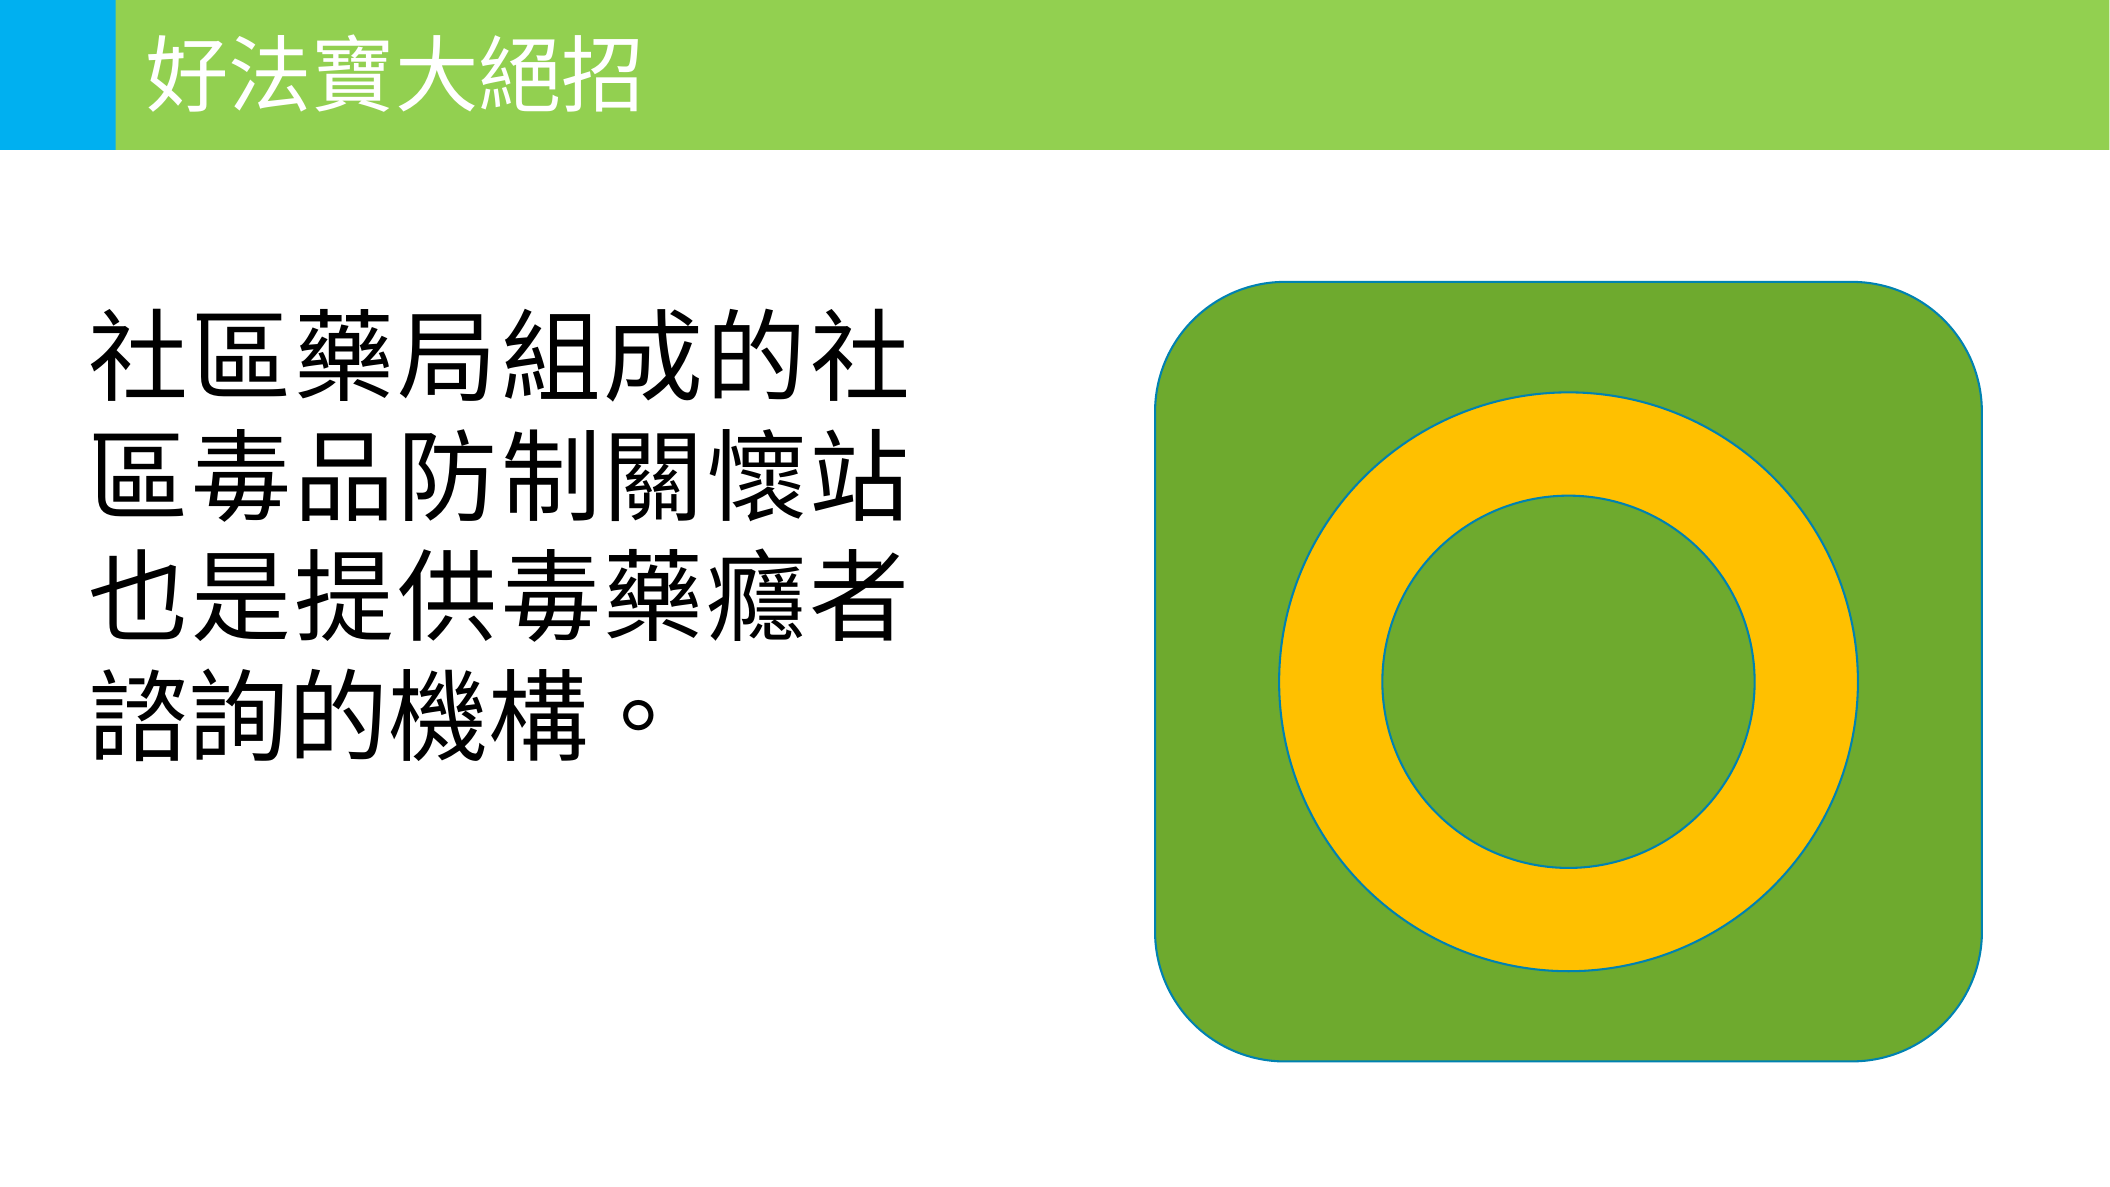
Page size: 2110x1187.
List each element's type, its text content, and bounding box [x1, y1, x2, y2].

text_box 社區藥局組成的社區毒品防制關懷站也是提供毒藥癮者諮詢的機構。 [74, 286, 925, 781]
text_box 好法寶大絕招 [130, 14, 660, 130]
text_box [1155, 281, 1982, 1062]
